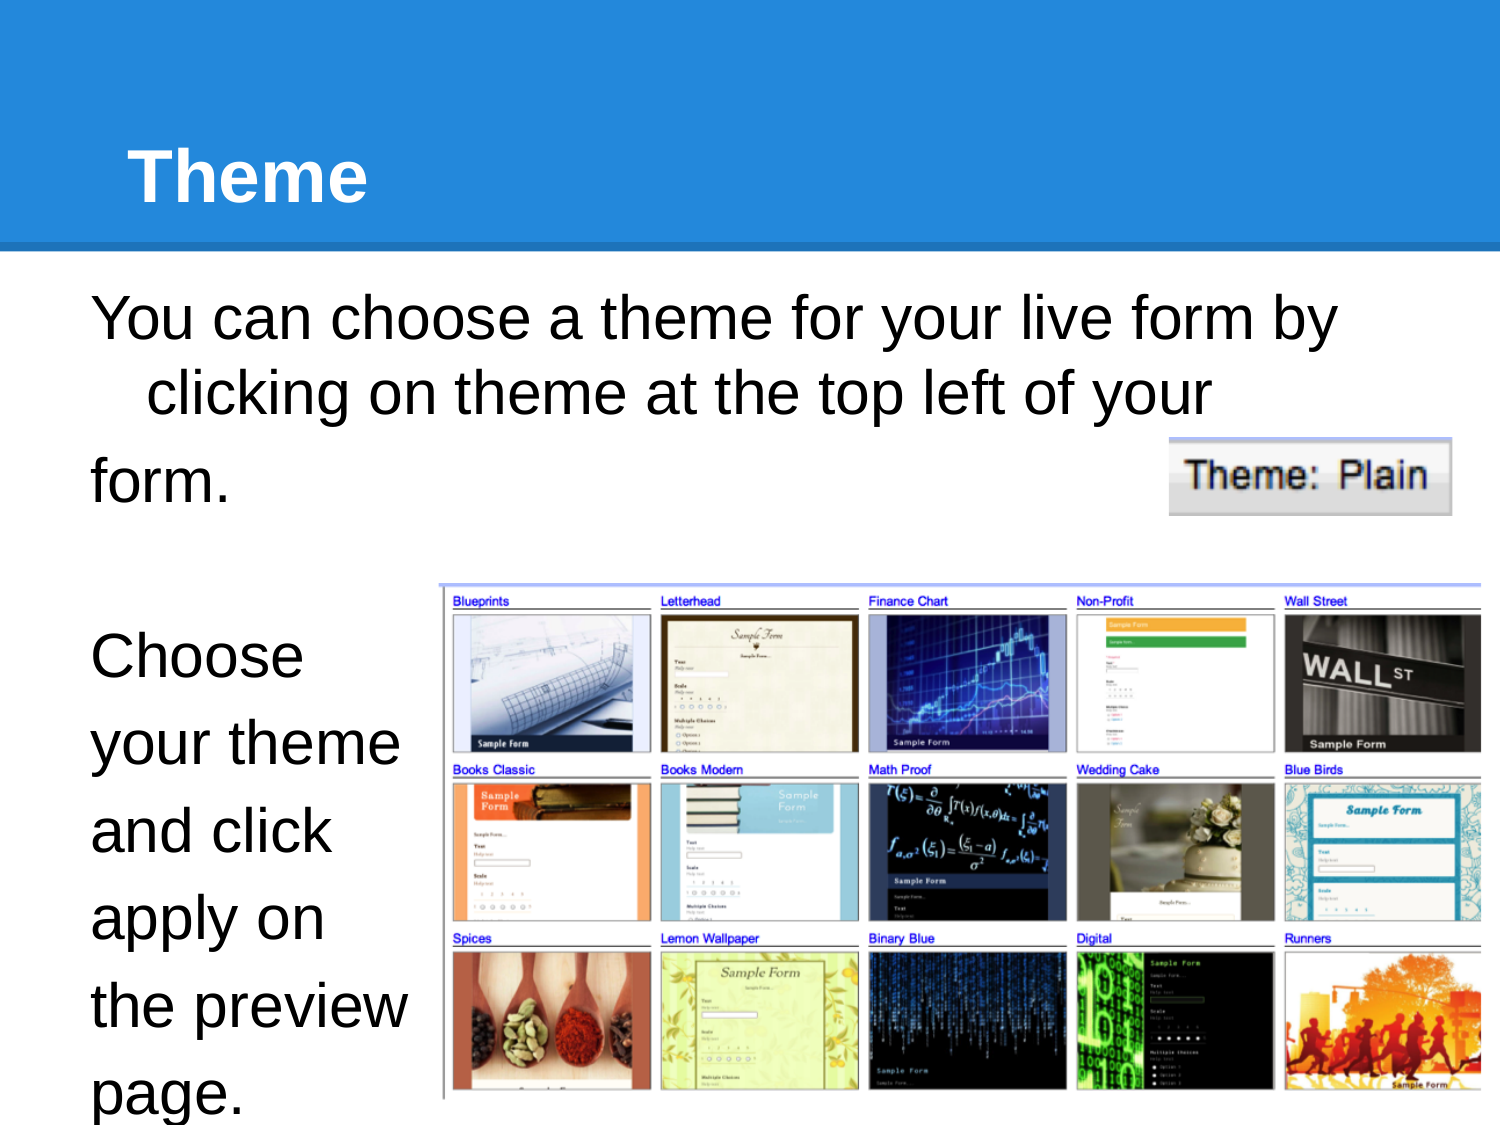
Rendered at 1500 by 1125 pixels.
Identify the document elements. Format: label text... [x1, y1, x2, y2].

title Theme [75, 14, 1425, 233]
list You can choose a theme for your live form by clicking on theme at the top left of your form. Choose your theme and click apply on the preview page. [75, 262, 1425, 1125]
text_box [438, 583, 1482, 1100]
text_box [1168, 437, 1454, 516]
